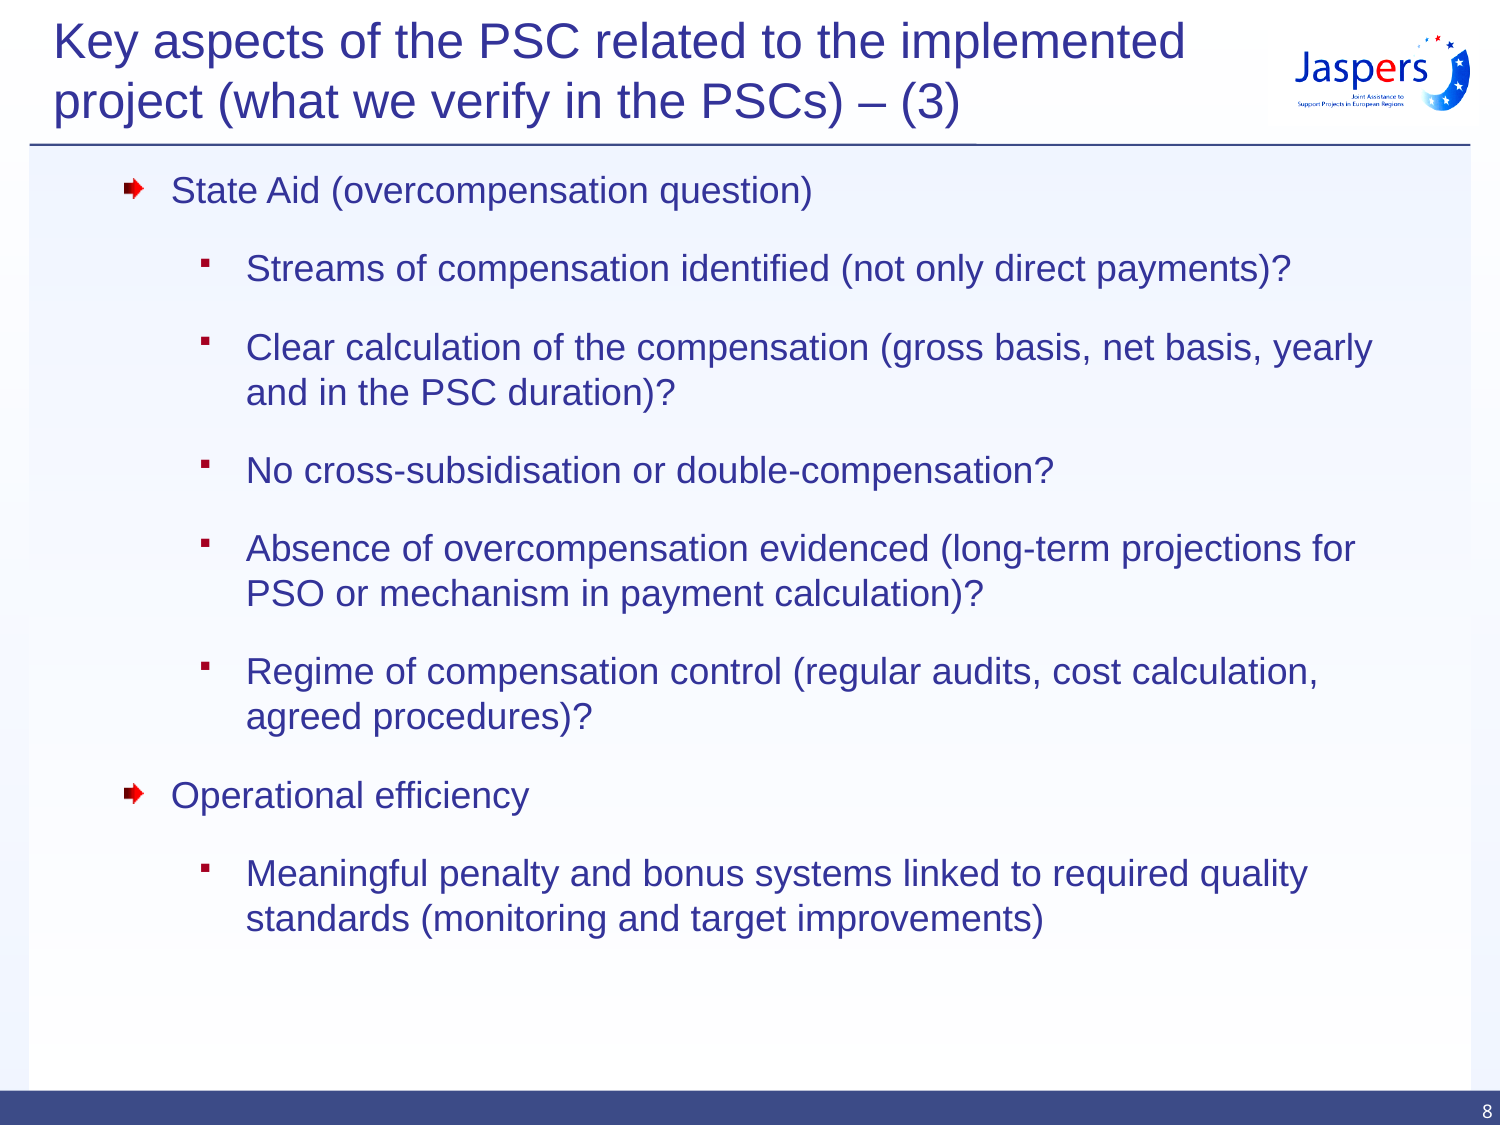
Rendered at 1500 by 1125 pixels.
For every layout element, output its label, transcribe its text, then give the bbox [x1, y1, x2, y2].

slide_number 8 [1195, 1091, 1500, 1125]
picture [124, 783, 144, 804]
picture [124, 178, 144, 199]
text_box State Aid (overcompensation question) Streams of compensation identified (not only direct payments)? Clear calculation of the compensation (gross basis, net basis, yearly and in the PSC duration)? No cross-subsidisation or double-compensation? Absence of overcompensation evidenced (long-term projections for PSO or mechanism in payment calculation)? Regime of compensation control (regular audits, cost calculation, agreed procedures)? Operational efficiency Meaningful penalty and bonus systems linked to required quality standards (monitoring and target improvements) [38, 158, 1451, 1052]
text_box Key aspects of the PSC related to the implemented project (what we verify in the PSCs) – (3) [38, 0, 1332, 138]
